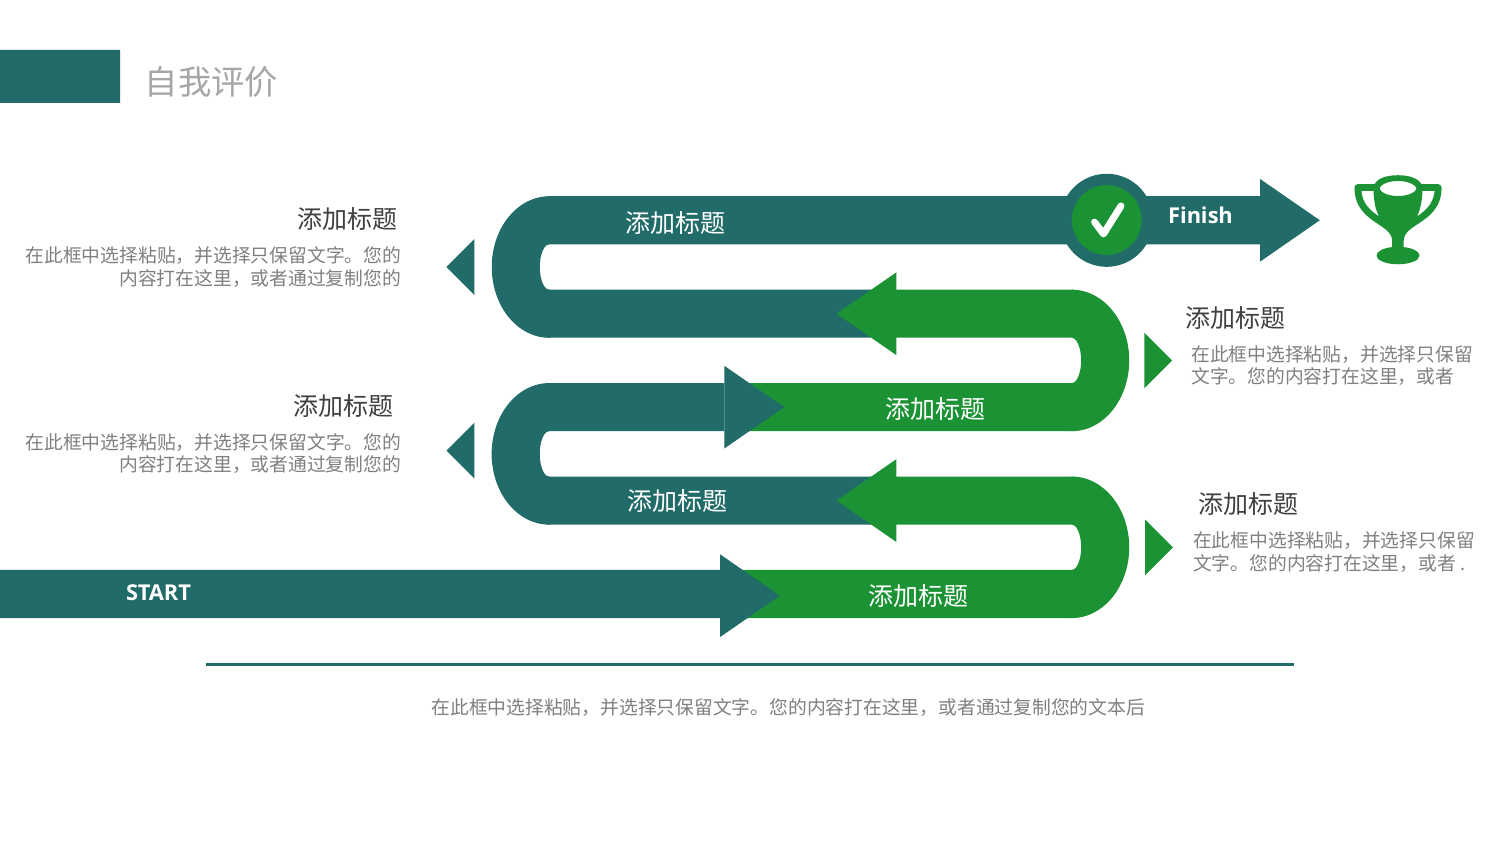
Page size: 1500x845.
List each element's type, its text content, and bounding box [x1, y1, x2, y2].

text_box [1354, 175, 1442, 265]
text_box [1320, 294, 1500, 419]
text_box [0, 173, 1320, 638]
text_box 在此框中选择粘贴，并选择只保留文字。您的内容打在这里，或者通过复制您的文本后 [295, 690, 1280, 724]
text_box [1320, 481, 1500, 605]
